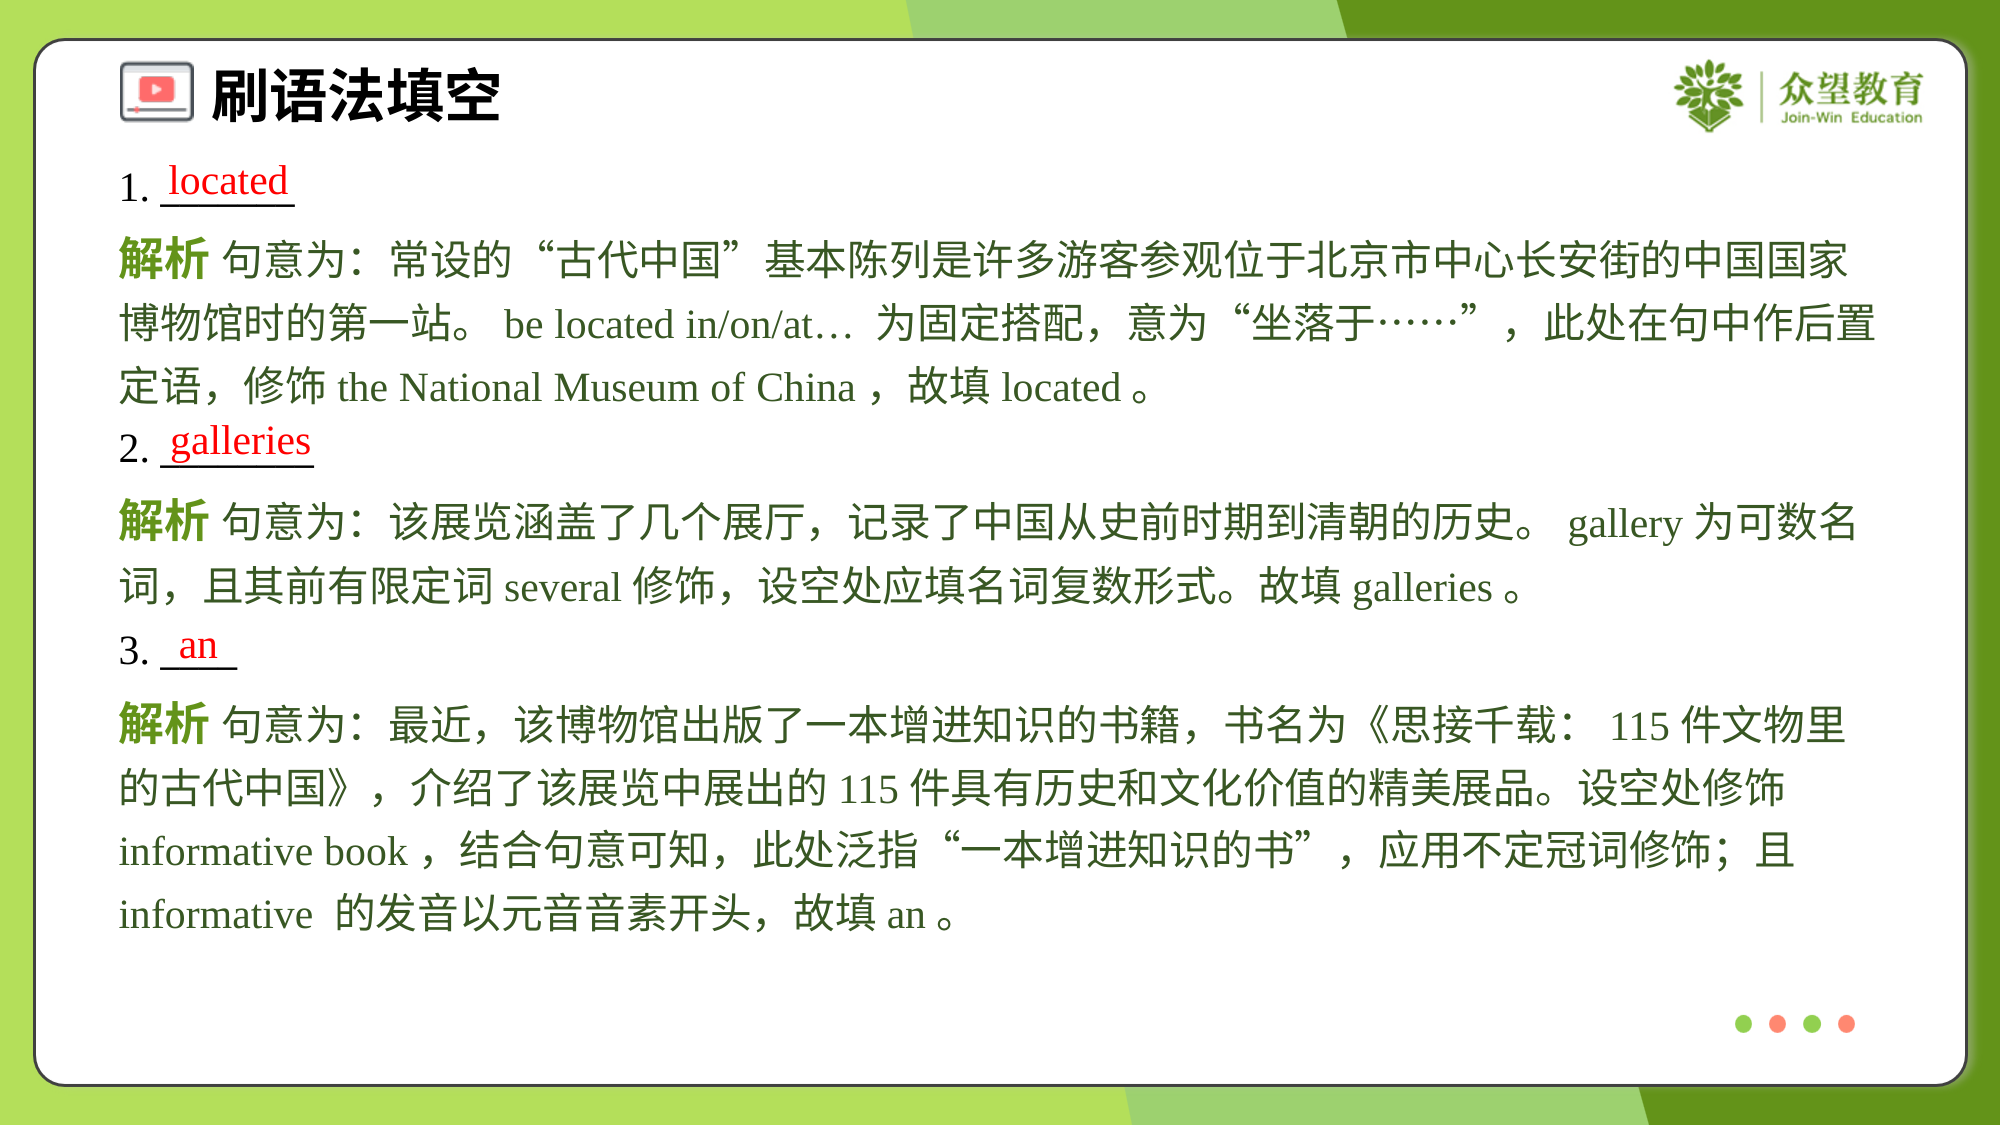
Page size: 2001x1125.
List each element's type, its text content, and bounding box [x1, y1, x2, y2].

text_box 3. ____ [118, 610, 1883, 668]
text_box 解析 句意为：最近，该博物馆出版了一本增进知识的书籍，书名为《思接千载：115件文物里的古代中国》，介绍了该展览中展出的115件具有历史和文化价值的精美展品。设空处修饰informative book，结合句意可知，此处泛指“一本增进知识的书”，应用不定冠词修饰；且informative 的发音以元音音素开头，故填an。 [118, 680, 1883, 932]
text_box 1. _______ [118, 146, 1883, 204]
text_box 解析 句意为：常设的“古代中国”基本陈列是许多游客参观位于北京市中心长安街的中国国家博物馆时的第一站。be located in/on/at… 为固定搭配，意为“坐落于……”，此处在句中作后置定语，修饰the National Museum of China，故填located。 [118, 215, 1883, 405]
text_box galleries [165, 400, 316, 458]
text_box located [163, 140, 294, 199]
picture [0, 0, 2000, 1125]
text_box 解析 句意为：该展览涵盖了几个展厅，记录了中国从史前时期到清朝的历史。gallery为可数名词，且其前有限定词several修饰，设空处应填名词复数形式。故填galleries。 [118, 478, 1883, 605]
text_box 2. ________ [118, 408, 1883, 466]
text_box an [174, 604, 223, 663]
